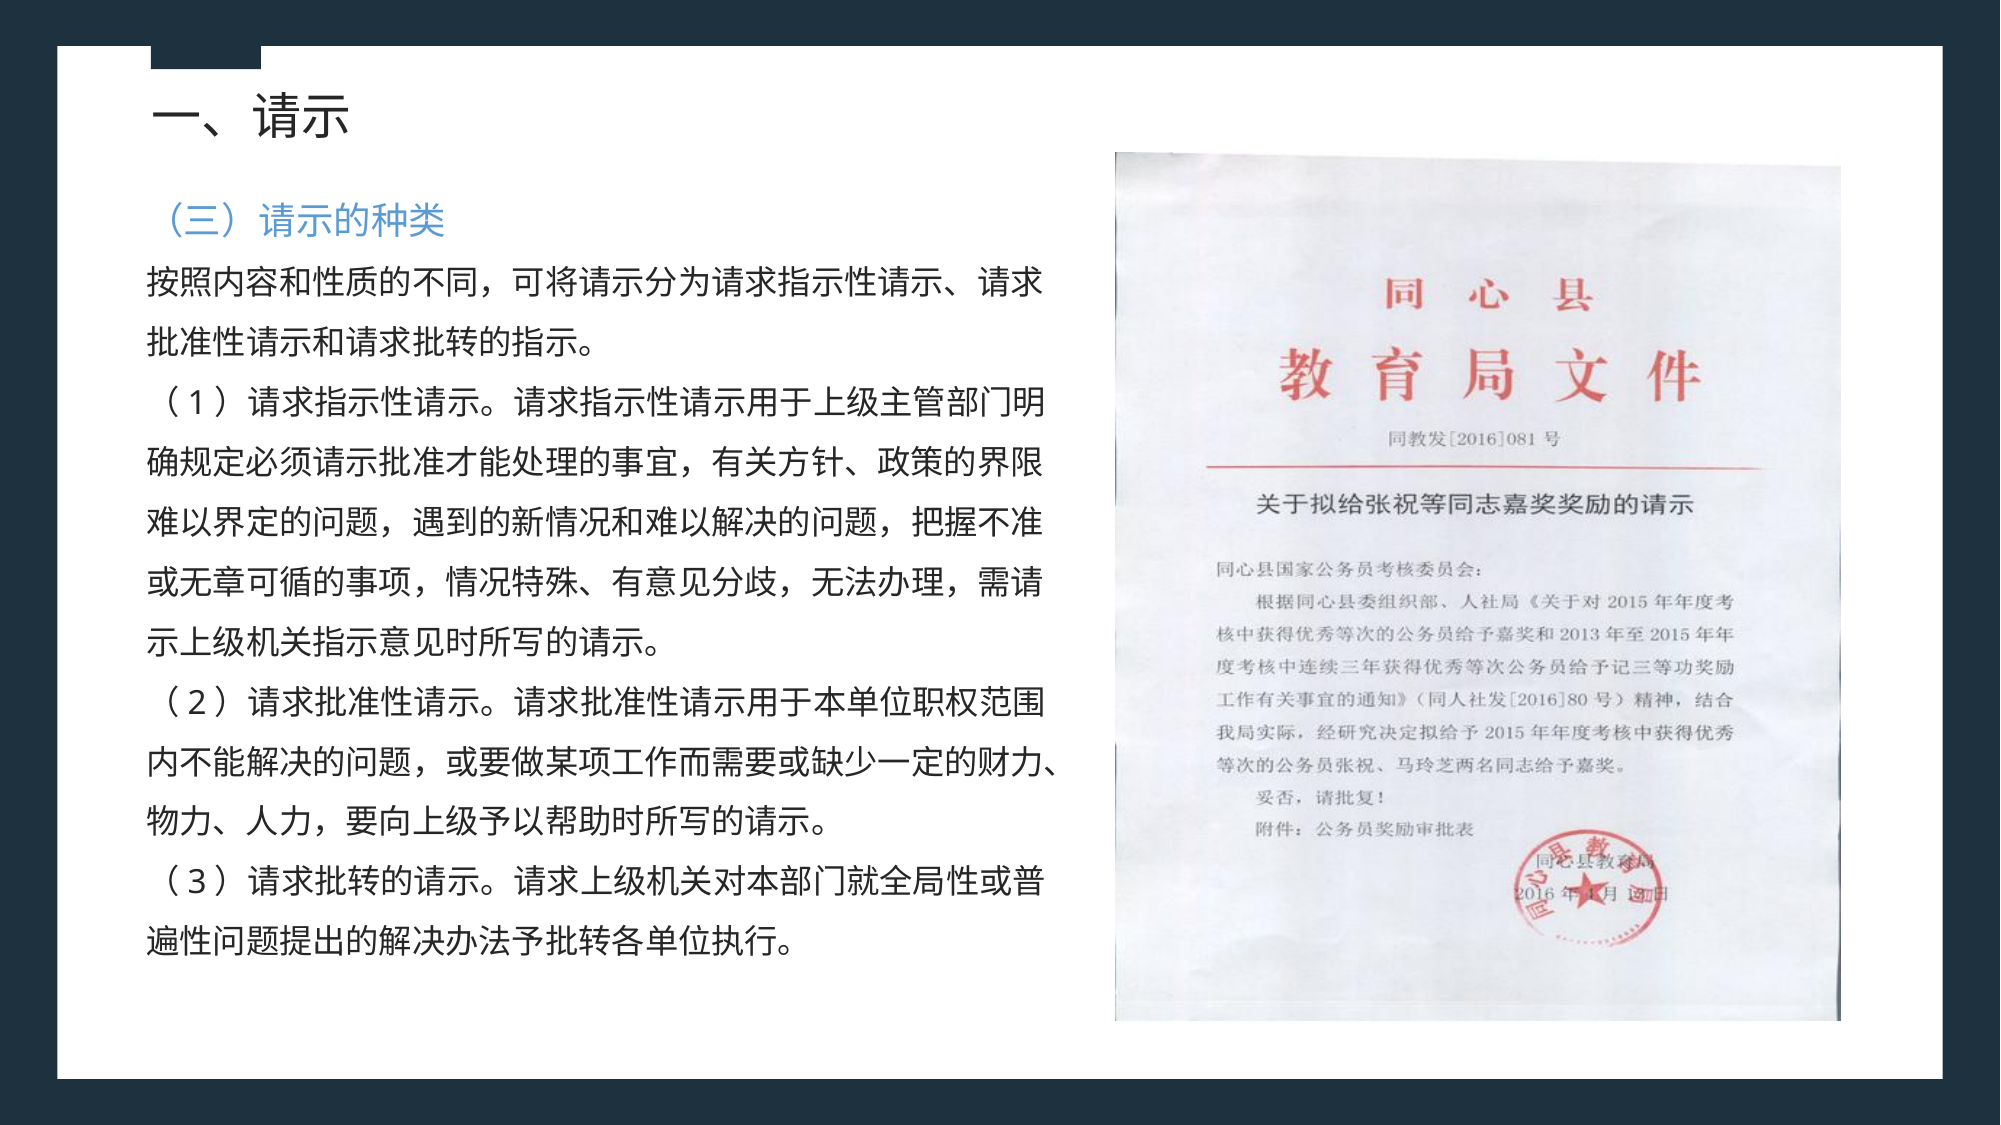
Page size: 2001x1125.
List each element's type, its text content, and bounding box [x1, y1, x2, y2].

text_box （三）请示的种类 按照内容和性质的不同，可将请示分为请求指示性请示、请求批准性请示和请求批转的指示。 （1）请求指示性请示。请求指示性请示用于上级主管部门明确规定必须请示批准才能处理的事宜，有关方针、政策的界限难以界定的问题，遇到的新情况和难以解决的问题，把握不准或无章可循的事项，情况特殊、有意见分歧，无法办理，需请示上级机关指示意见时所写的请示。 （2）请求批准性请示。请求批准性请示用于本单位职权范围内不能解决的问题，或要做某项工作而需要或缺少一定的财力、物力、人力，要向上级予以帮助时所写的请示。 （3）请求批转的请示。请求上级机关对本部门就全局性或普遍性问题提出的解决办法予批转各单位执行。 [131, 166, 1067, 968]
text_box 一、请示 [150, 77, 858, 152]
picture [1115, 152, 1841, 1021]
